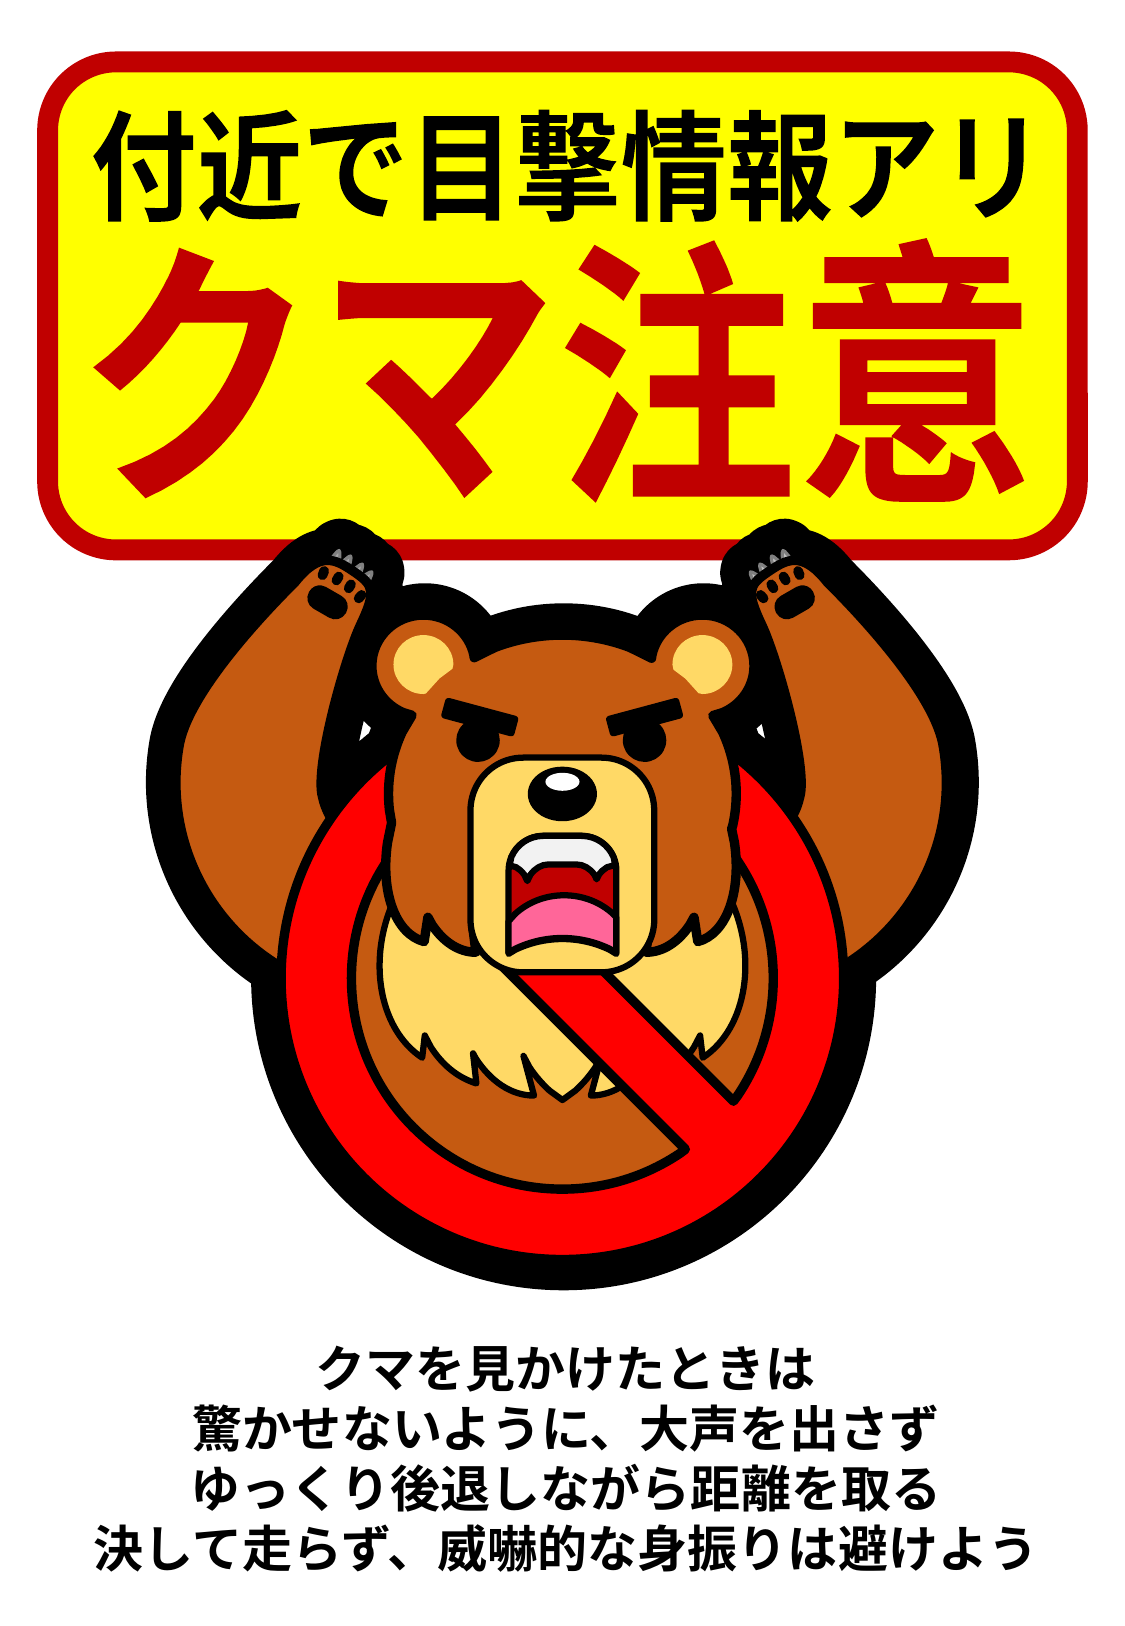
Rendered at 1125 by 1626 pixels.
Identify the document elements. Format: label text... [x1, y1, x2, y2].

text_box クマを見かけたときは 驚かせないように、大声を出さず ゆっくり後退しながら距離を取る 決して走らず、威嚇的な身振りは避けよう [50, 1330, 1081, 1585]
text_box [172, 549, 951, 1260]
text_box [45, 59, 1080, 553]
